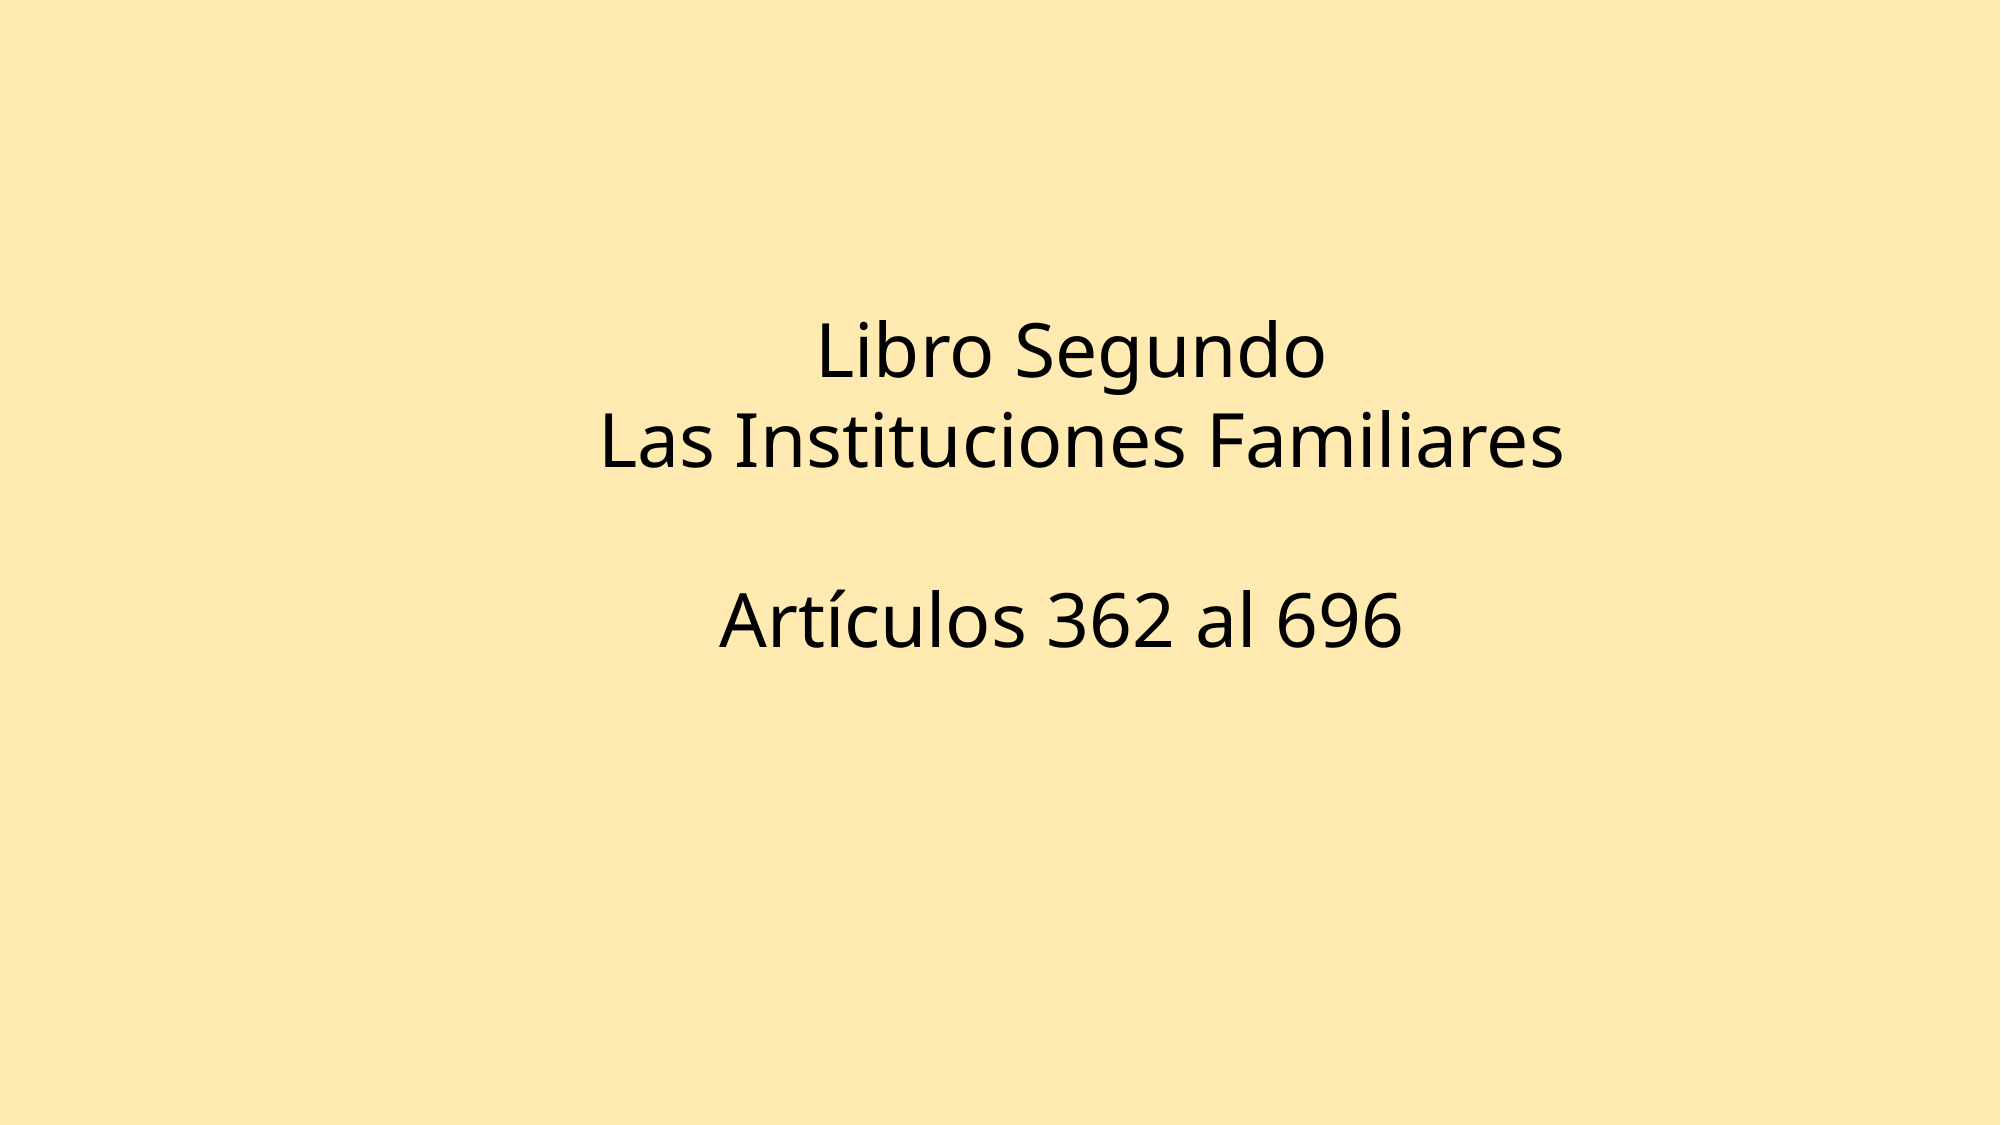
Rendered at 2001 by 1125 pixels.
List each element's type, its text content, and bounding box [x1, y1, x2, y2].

text_box Libro Segundo Las Instituciones Familiares Artículos 362 al 696 [327, 175, 1817, 851]
